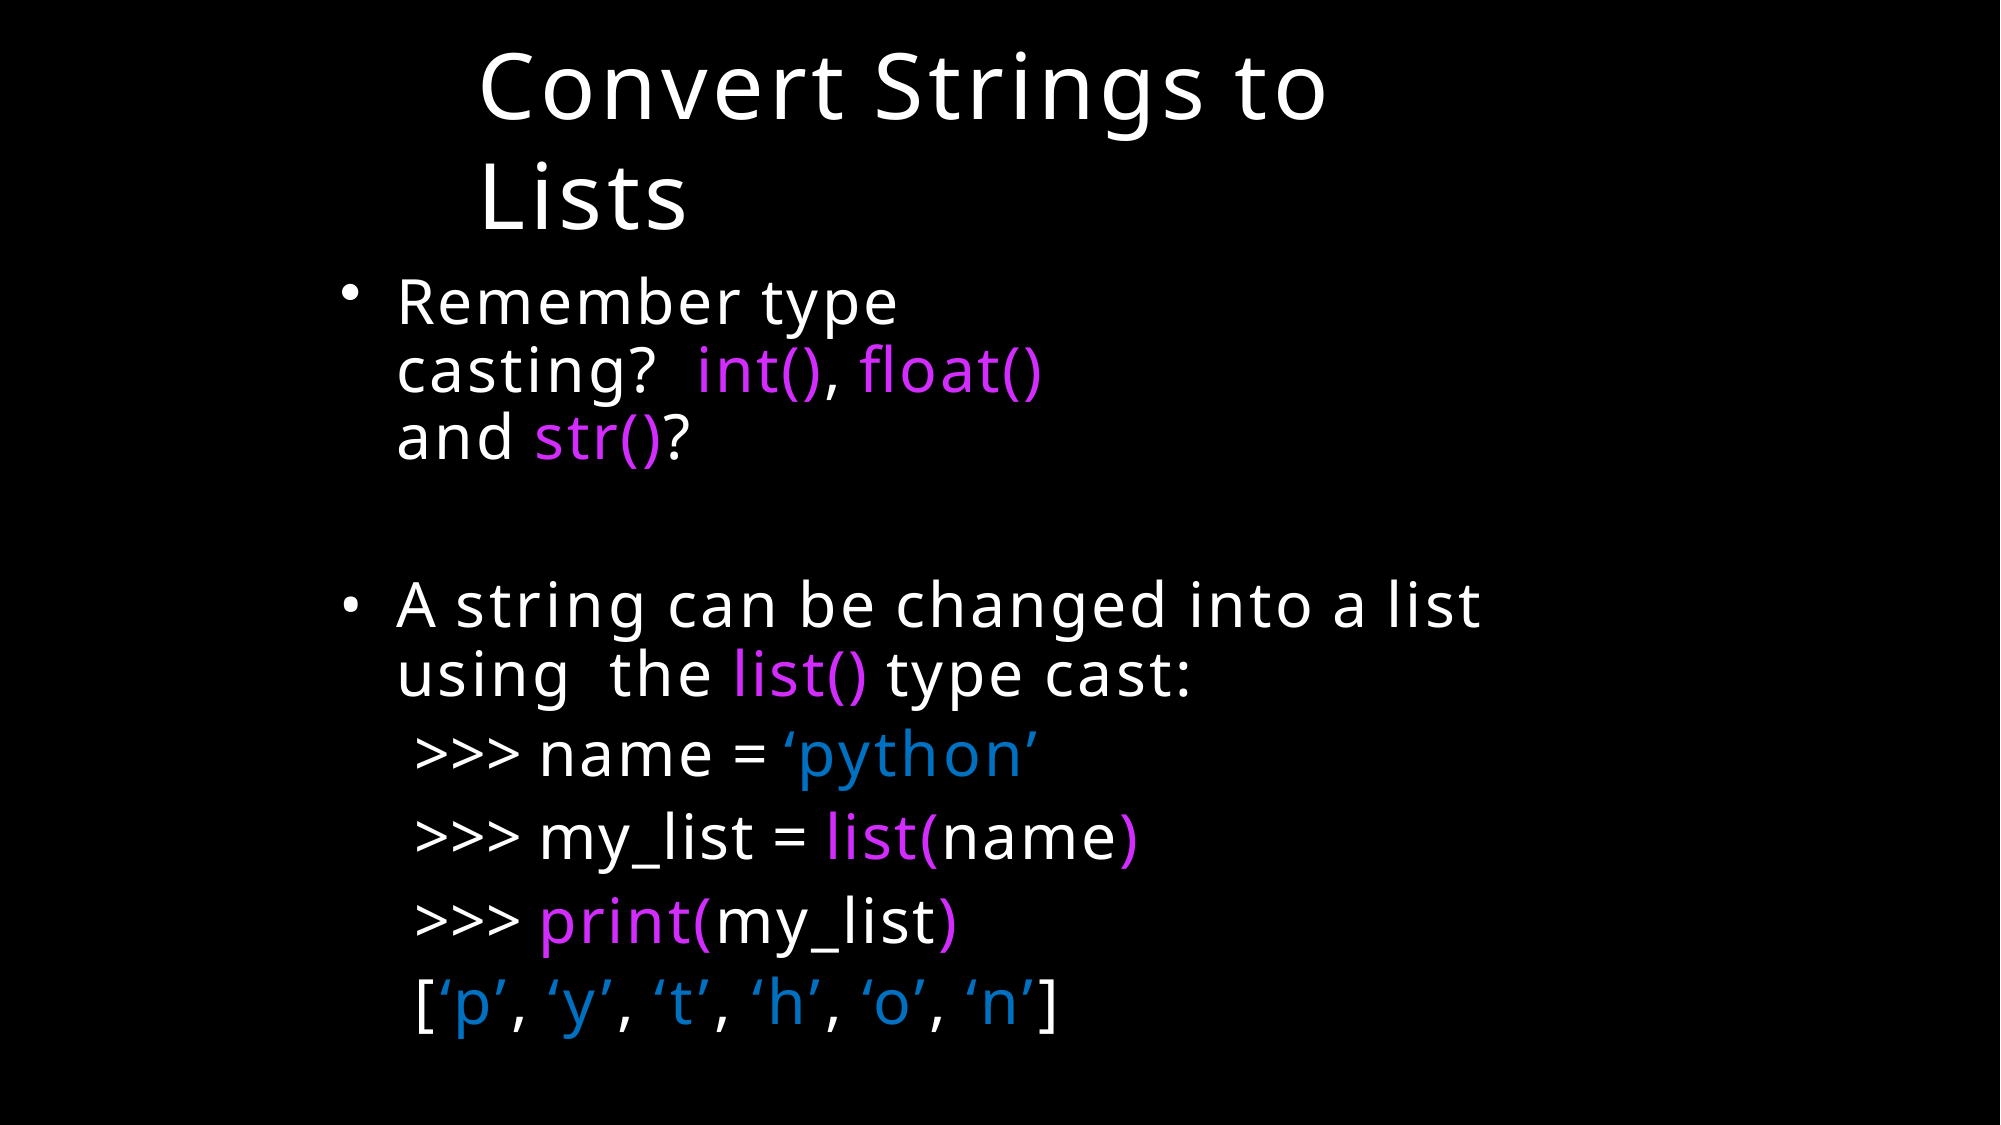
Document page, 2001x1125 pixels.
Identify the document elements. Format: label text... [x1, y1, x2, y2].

title Convert Strings to Lists [475, 25, 1525, 248]
text_box Remember type casting? int(), float() and str()? A string can be changed into a list using the list() type cast: >>> name = ‘python’ >>> my_list = list(name) >>> print(my_list) [‘p’, ‘y’, ‘t’, ‘h’, ‘o’, ‘n’] [337, 259, 1604, 1037]
